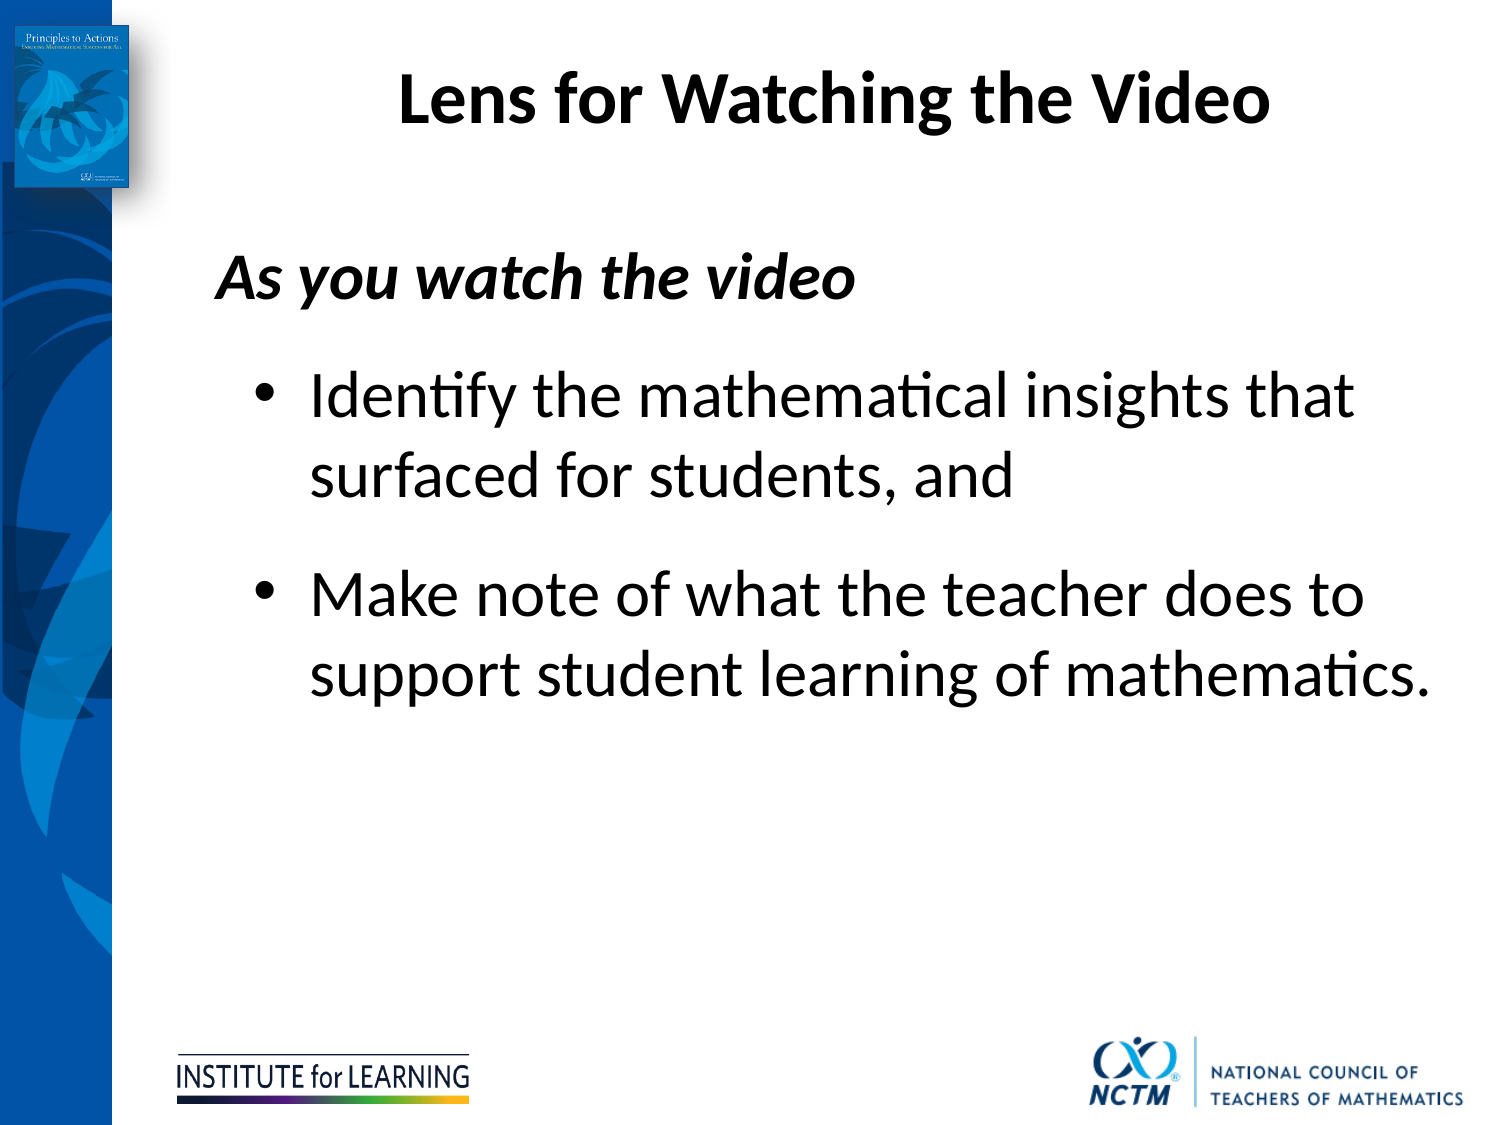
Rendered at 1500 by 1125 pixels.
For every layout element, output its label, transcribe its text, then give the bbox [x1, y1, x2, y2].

picture [0, 0, 112, 1125]
title Lens for Watching the Video [184, 45, 1487, 165]
picture [177, 1054, 469, 1104]
picture [15, 26, 128, 187]
list As you watch the video Identify the mathematical insights that surfaced for students, and Make note of what the teacher does to support student learning of mathematics. [200, 225, 1467, 735]
